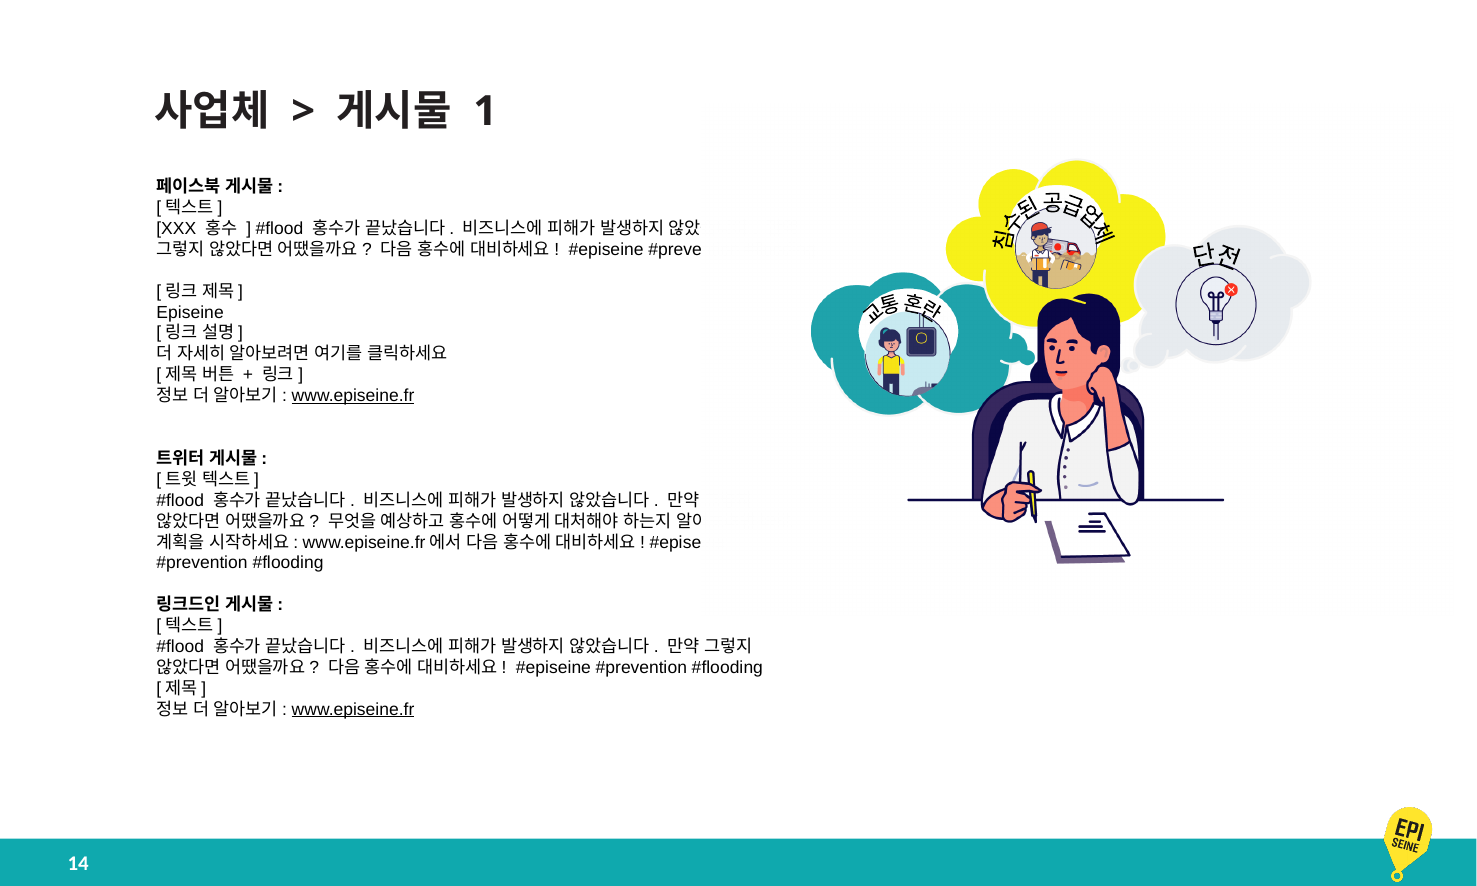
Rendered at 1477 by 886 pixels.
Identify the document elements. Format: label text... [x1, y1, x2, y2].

picture [1381, 805, 1433, 883]
text_box 페이스북 게시물: [텍스트] [XXX 홍수 ] #flood 홍수가 끝났습니다. 비즈니스에 피해가 발생하지 않았습니다. 만약 그렇지 않았다면 어땠을까요? 다음 홍수에 대비하세요! #episeine #prevention #flooding [링크 제목] Episeine [링크 설명] 더 자세히 알아보려면 여기를 클릭하세요 [제목 버튼 + 링크] 정보 더 알아보기: www.episeine.fr 트위터 게시물: [트윗 텍스트] #flood 홍수가 끝났습니다. 비즈니스에 피해가 발생하지 않았습니다. 만약 그렇지 않았다면 어땠을까요? 무엇을 예상하고 홍수에 어떻게 대처해야 하는지 알아보려면 바로 계획을 시작하세요: www.episeine.fr에서 다음 홍수에 대비하세요! #episeine #prevention #flooding 링크드인 게시물: [텍스트] #flood 홍수가 끝났습니다. 비즈니스에 피해가 발생하지 않았습니다. 만약 그렇지 않았다면 어땠을까요? 다음 홍수에 대비하세요! #episeine #prevention #flooding [제목] 정보 더 알아보기: www.episeine.fr [152, 170, 824, 724]
title 사업체 > 게시물 1 [152, 56, 1072, 135]
picture [701, 103, 1454, 616]
